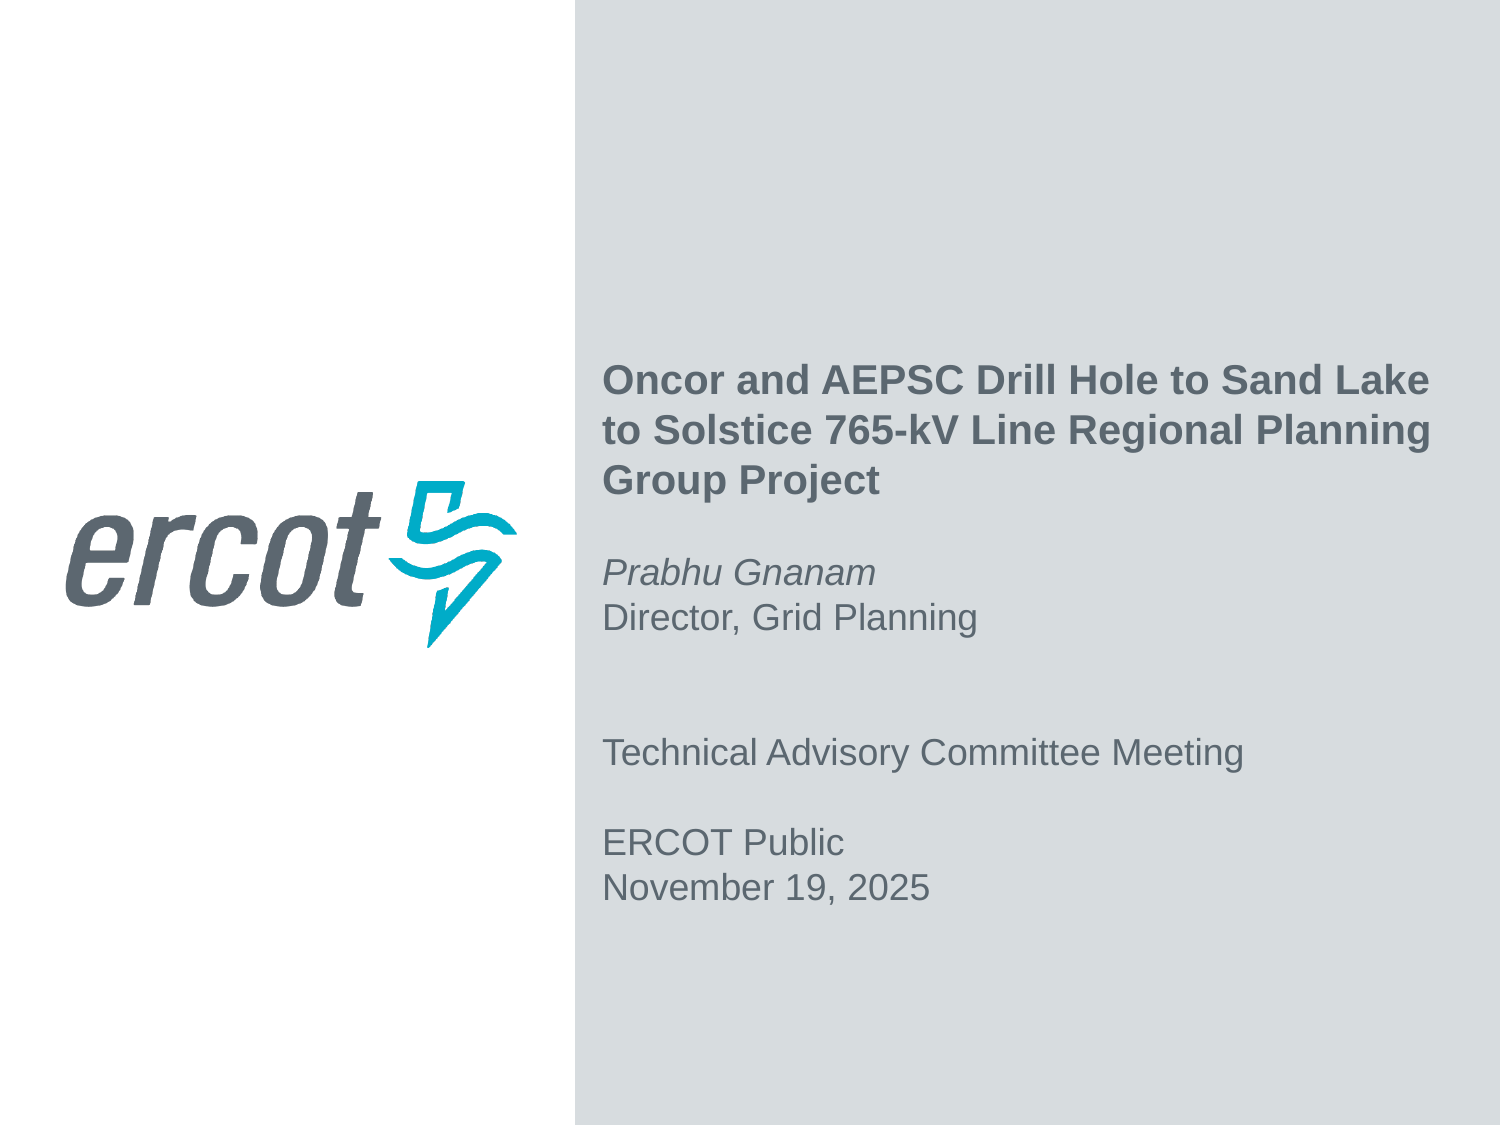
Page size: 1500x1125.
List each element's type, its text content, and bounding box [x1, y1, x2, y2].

picture [56, 471, 525, 654]
text_box Oncor and AEPSC Drill Hole to Sand Lake to Solstice 765-kV Line Regional Planning Group Project Prabhu Gnanam Director, Grid Planning Technical Advisory Committee Meeting ERCOT Public November 19, 2025 [587, 345, 1488, 916]
